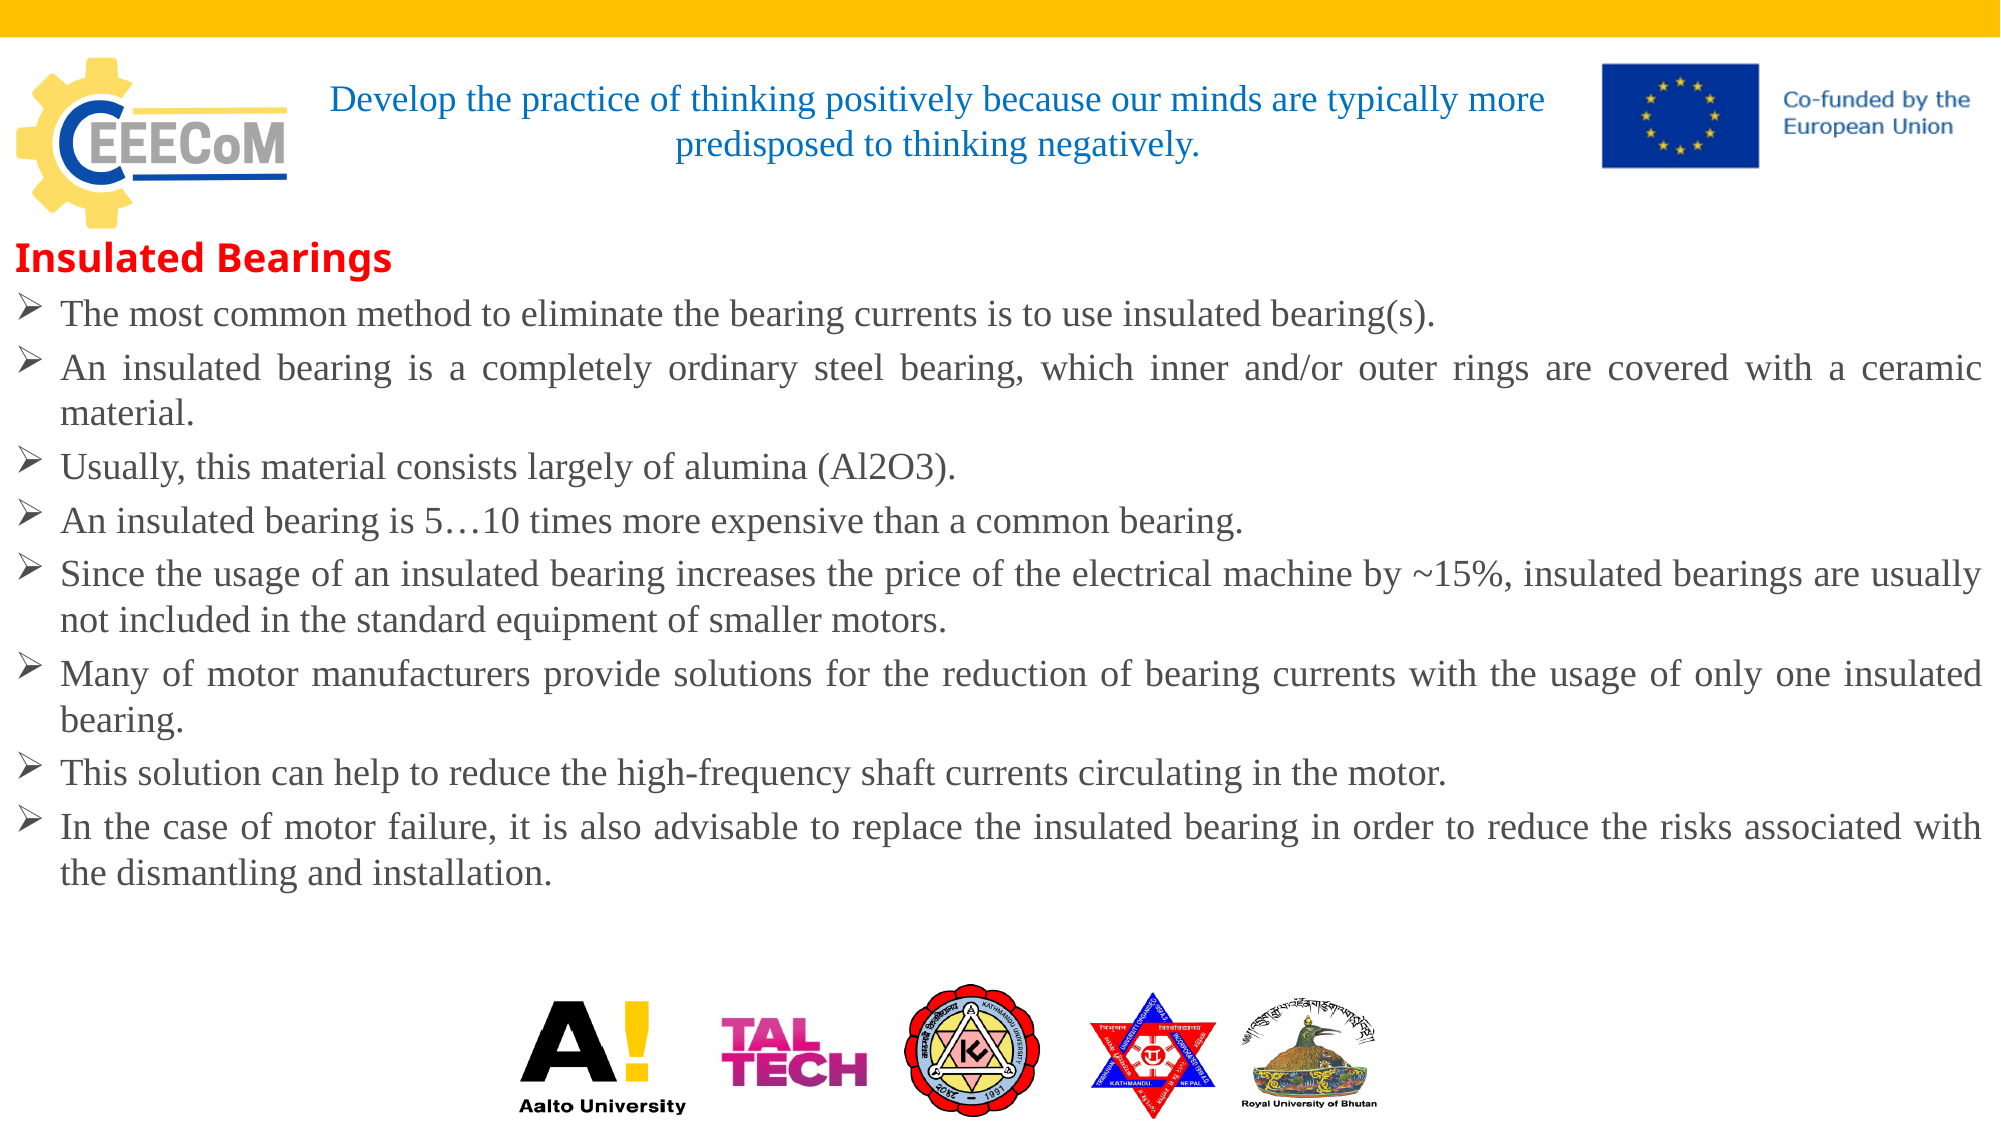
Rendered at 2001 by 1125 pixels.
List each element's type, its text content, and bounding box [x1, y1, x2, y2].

picture [512, 984, 1382, 1125]
list Insulated Bearings The most common method to eliminate the bearing currents is to use insulated bearing(s). An insulated bearing is a completely ordinary steel bearing, which inner and/or outer rings are covered with a ceramic material. Usually, this material consists largely of alumina (Al2O3). An insulated bearing is 5…10 times more expensive than a common bearing. Since the usage of an insulated bearing increases the price of the electrical machine by ~15%, insulated bearings are usually not included in the standard equipment of smaller motors. Many of motor manufacturers provide solutions for the reduction of bearing currents with the usage of only one insulated bearing. This solution can help to reduce the high-frequency shaft currents circulating in the motor. In the case of motor failure, it is also advisable to replace the insulated bearing in order to reduce the risks associated with the dismantling and installation. [0, 224, 2000, 975]
title Develop the practice of thinking positively because our minds are typically more predisposed to thinking negatively. [312, 37, 1565, 201]
picture [11, 50, 299, 224]
picture [1595, 46, 2000, 181]
